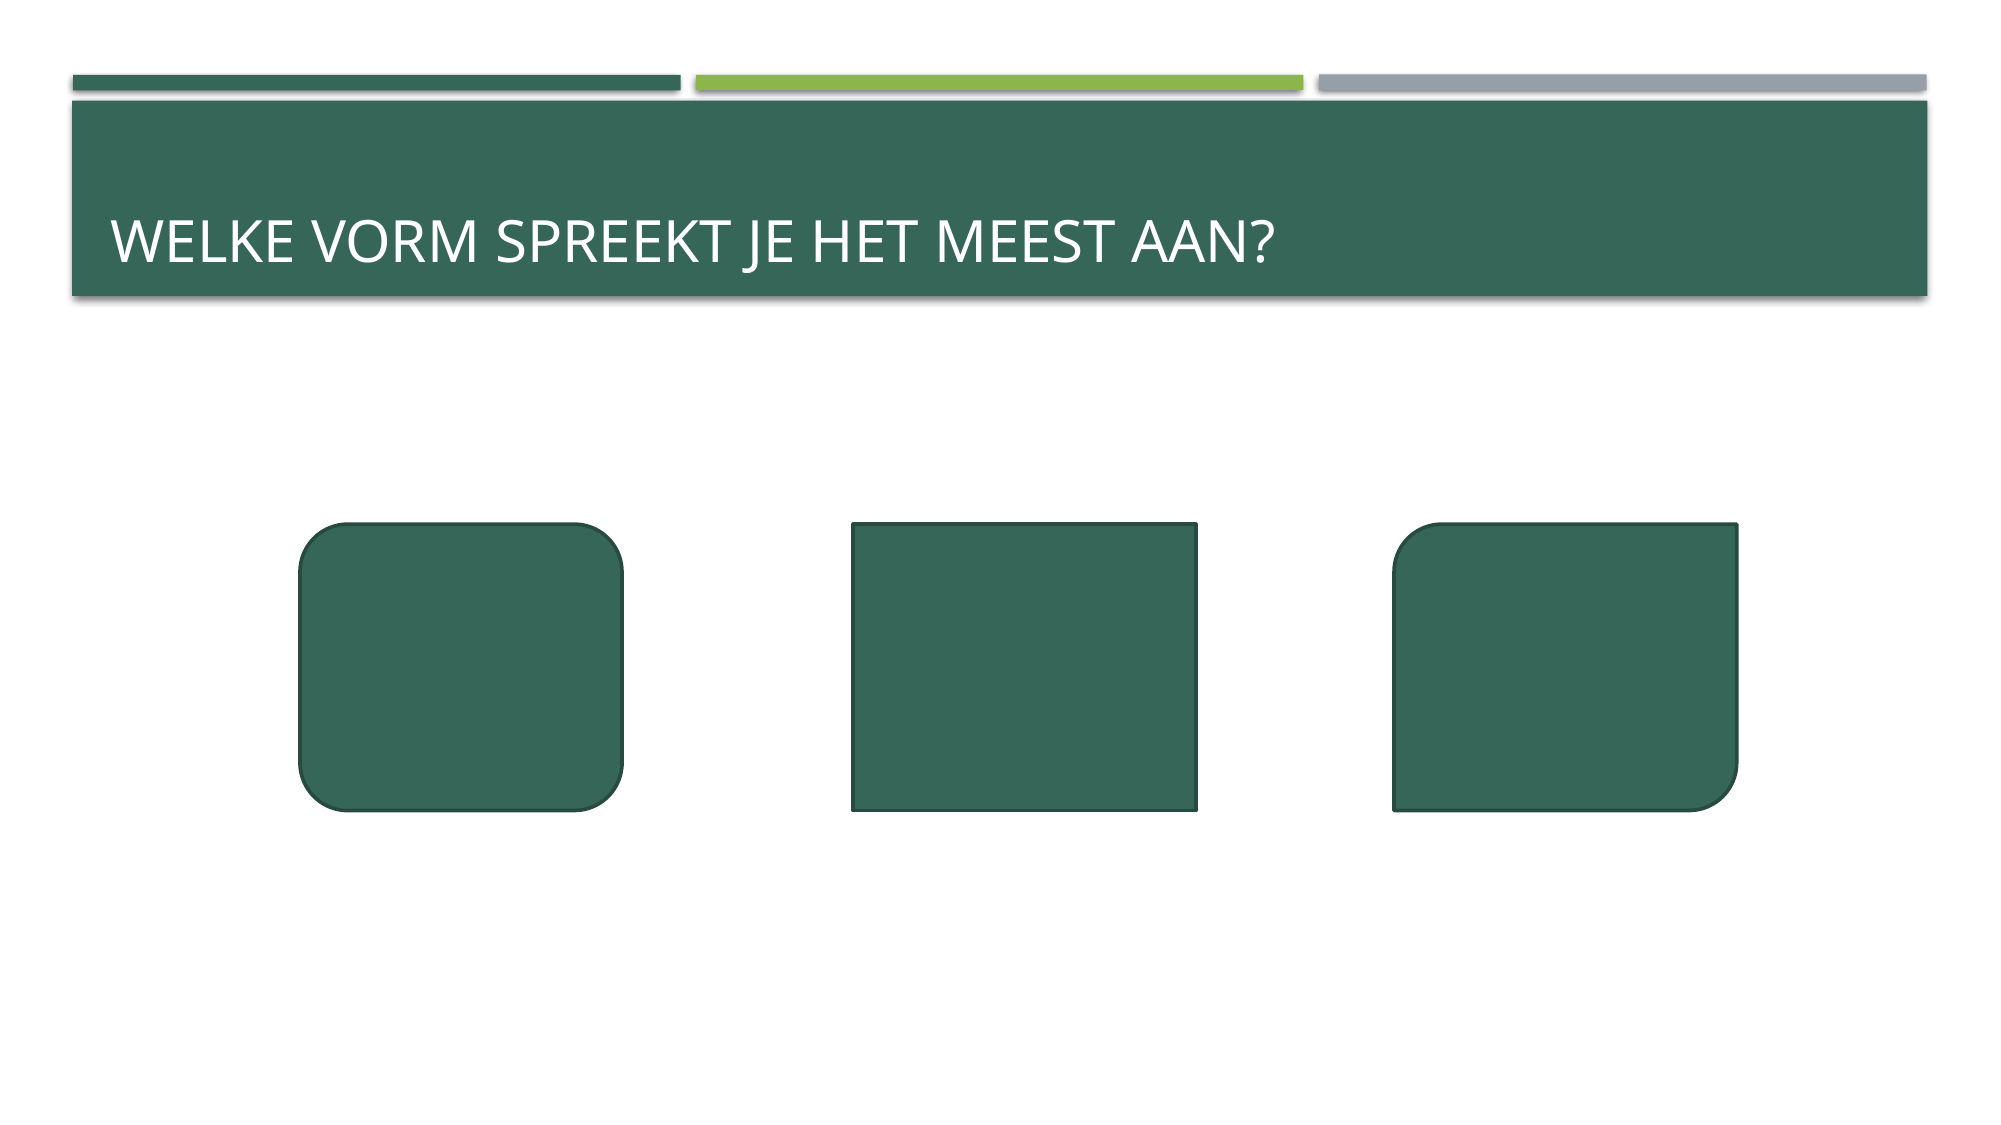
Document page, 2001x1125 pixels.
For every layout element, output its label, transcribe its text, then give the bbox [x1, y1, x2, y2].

text_box [298, 522, 624, 813]
text_box [1392, 522, 1739, 813]
text_box [851, 522, 1198, 812]
title Welke vorm spreekt je het meest aan? [95, 115, 1905, 282]
